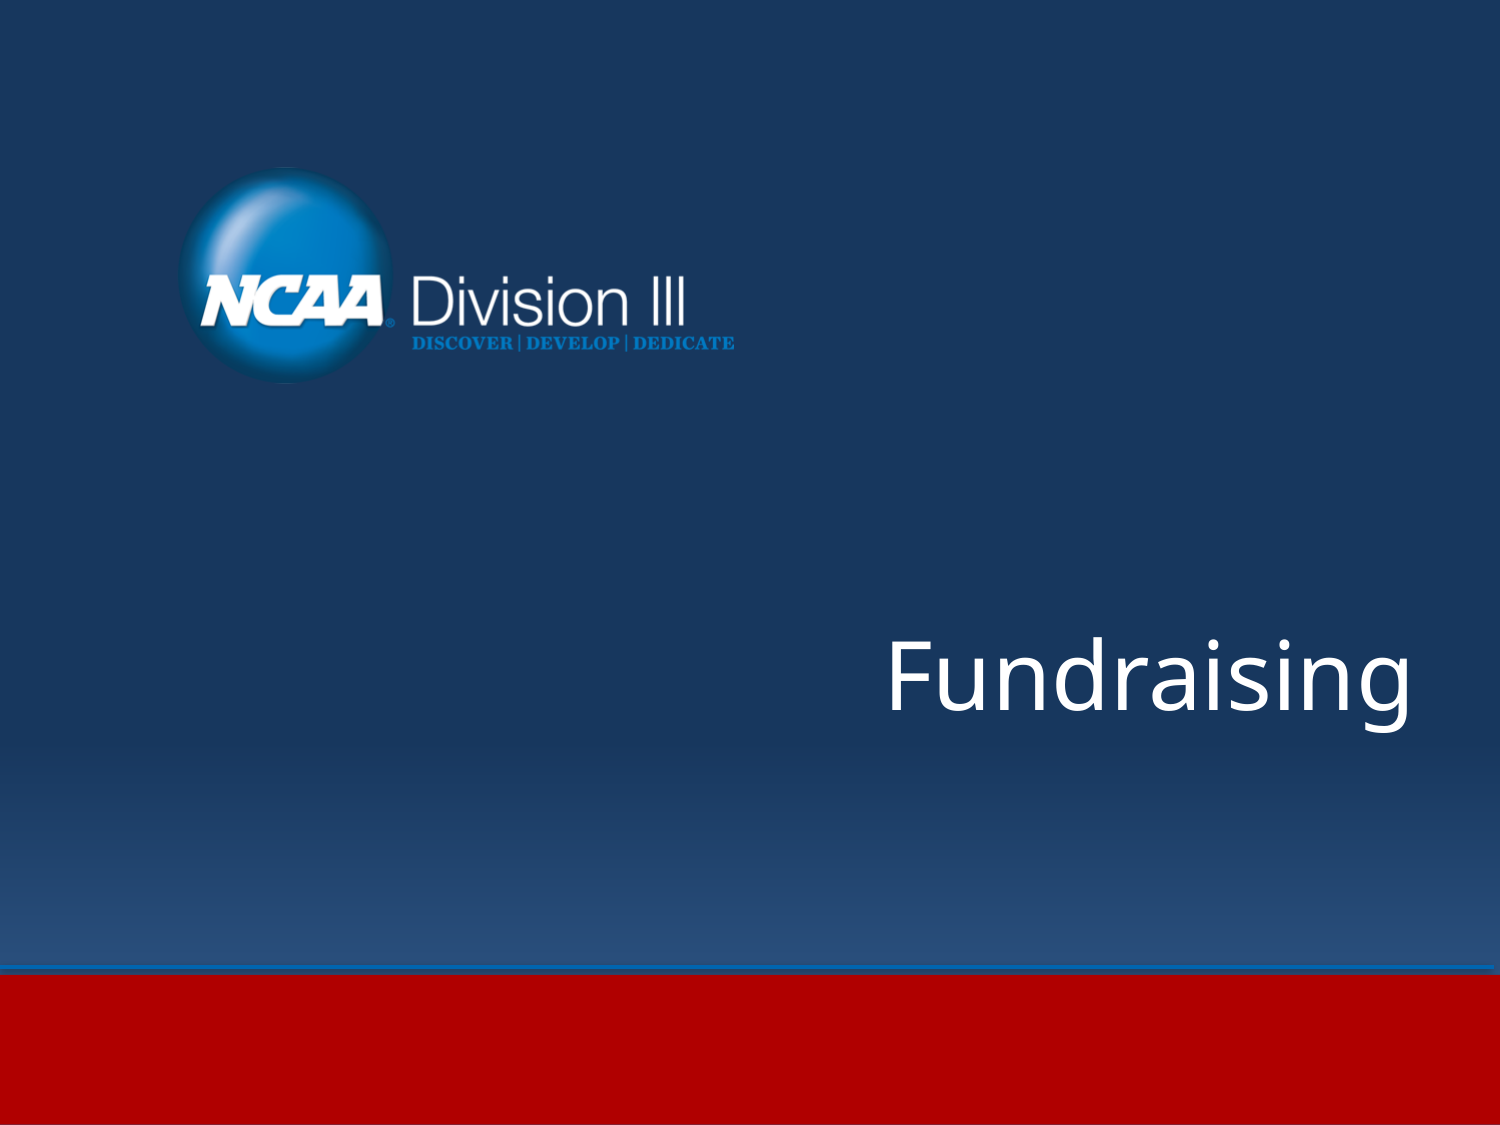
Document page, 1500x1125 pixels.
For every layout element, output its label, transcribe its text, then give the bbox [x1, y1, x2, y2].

title Fundraising [155, 551, 1431, 793]
picture [155, 125, 756, 426]
